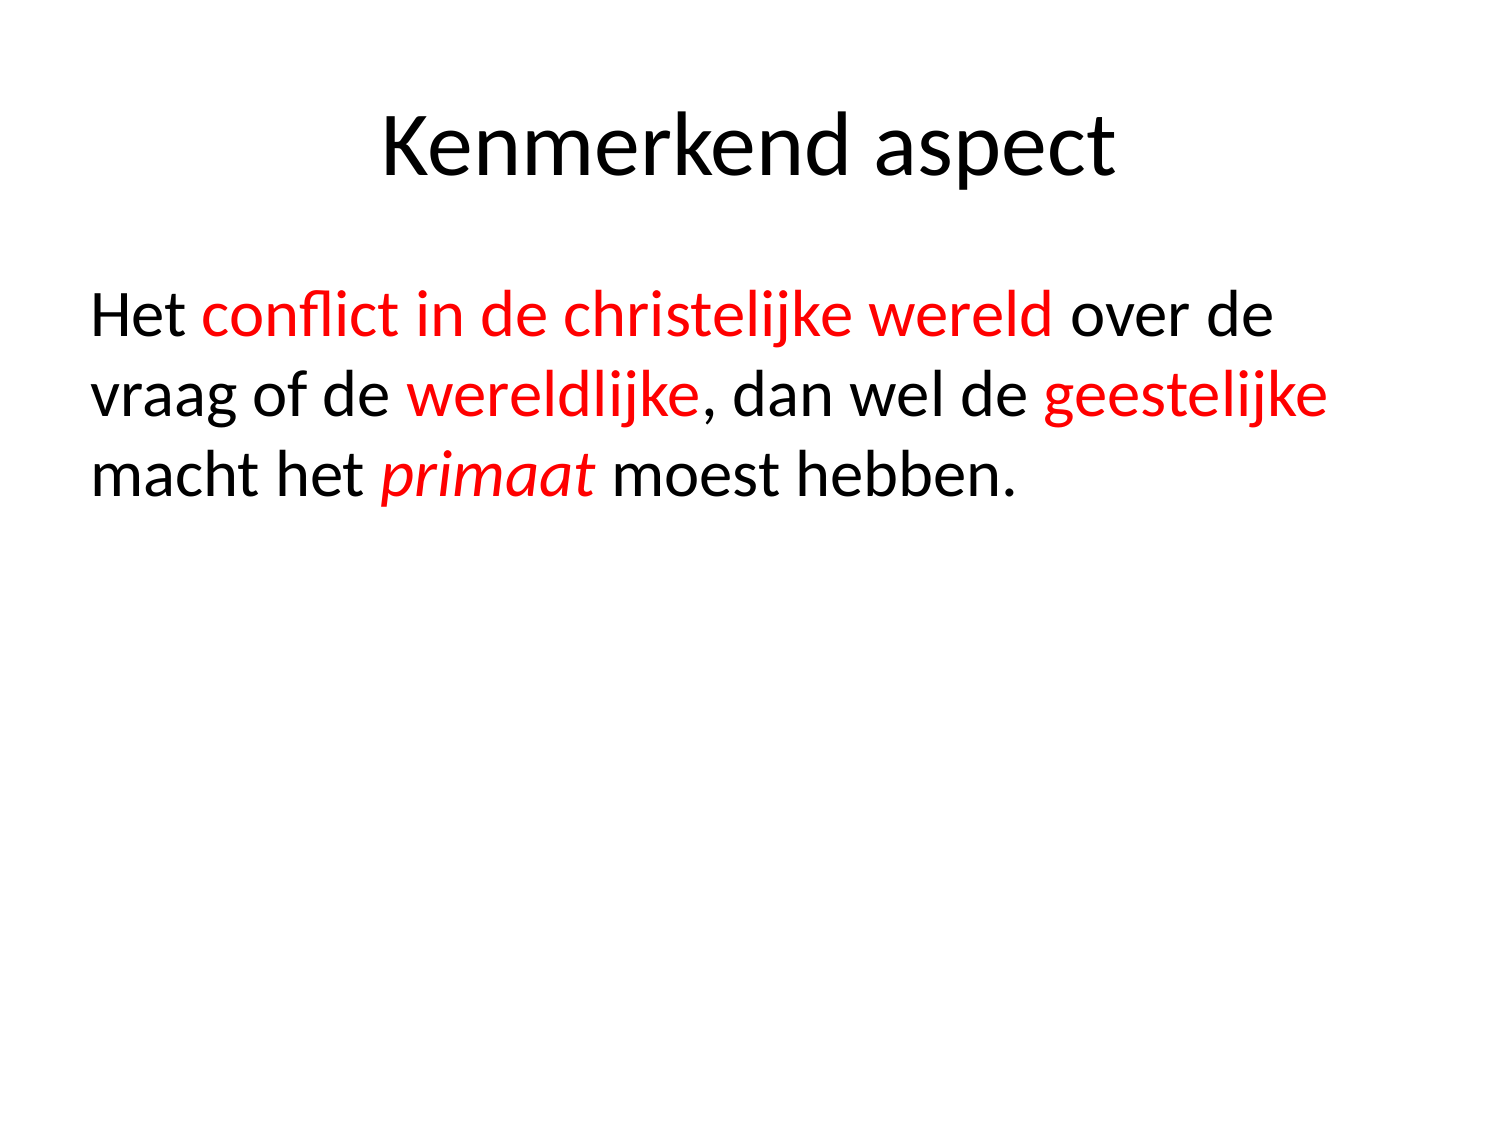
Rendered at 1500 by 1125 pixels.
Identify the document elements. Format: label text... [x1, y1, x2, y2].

list Het conflict in de christelijke wereld over de vraag of de wereldlijke, dan wel de geestelijke macht het primaat moest hebben. [75, 262, 1425, 1005]
title Kenmerkend aspect [75, 45, 1425, 233]
